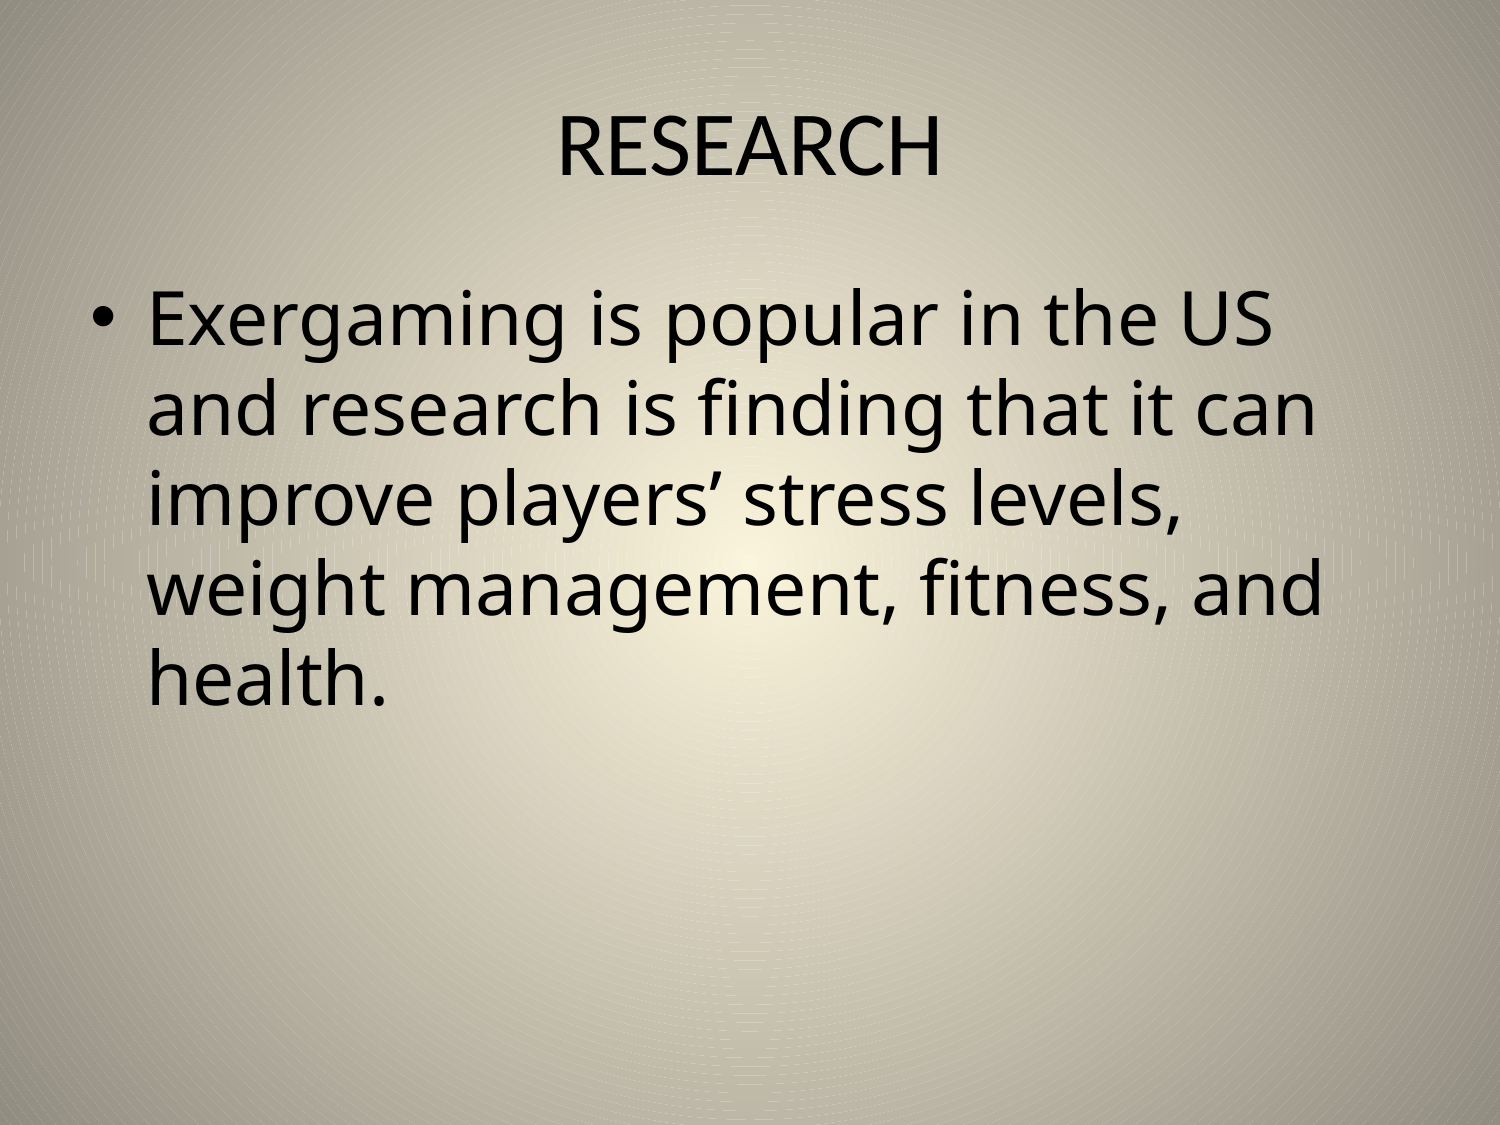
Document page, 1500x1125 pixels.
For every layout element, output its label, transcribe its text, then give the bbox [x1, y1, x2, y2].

title RESEARCH [75, 45, 1425, 233]
list Exergaming is popular in the US and research is finding that it can improve players’ stress levels, weight management, fitness, and health. [75, 262, 1425, 1005]
